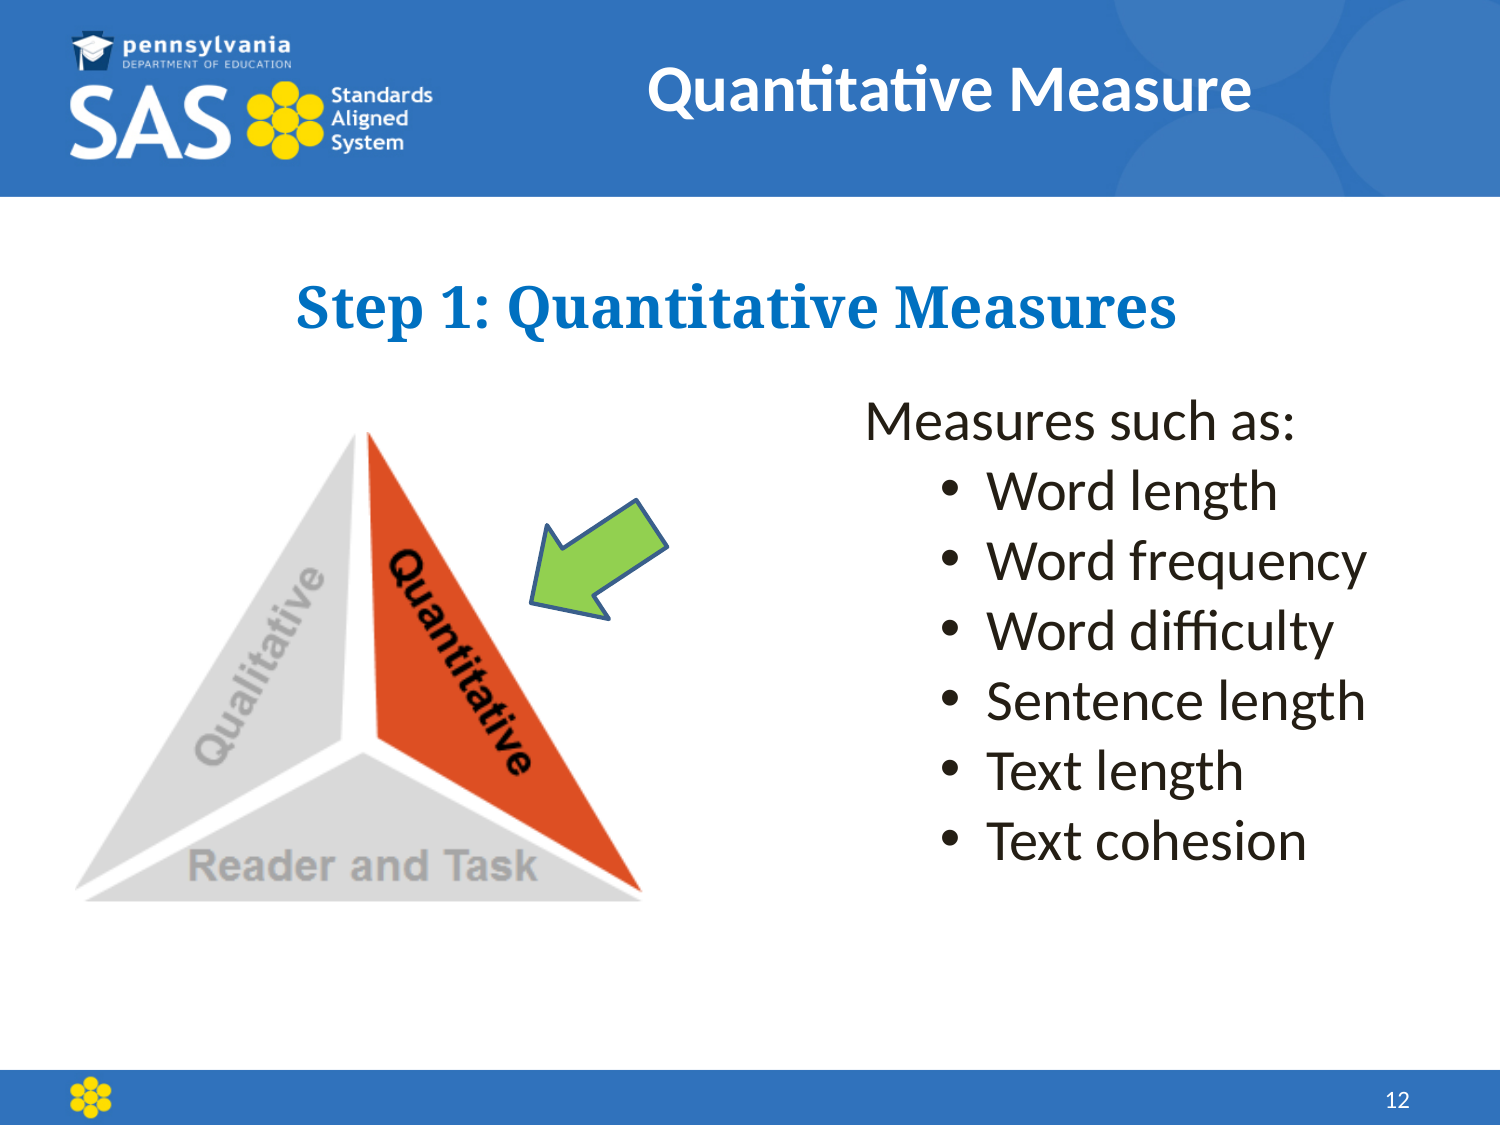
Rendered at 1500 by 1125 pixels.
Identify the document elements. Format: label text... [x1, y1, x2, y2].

text_box Measures such as: Word length Word frequency Word difficulty Sentence length Text length Text cohesion [849, 375, 1400, 880]
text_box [74, 431, 664, 913]
text_box Step 1: Quantitative Measures [99, 262, 1375, 348]
text_box Quantitative Measure [499, 37, 1400, 133]
slide_number 12 [1247, 1072, 1425, 1125]
picture [0, 0, 1500, 1125]
title [0, 0, 1001, 212]
